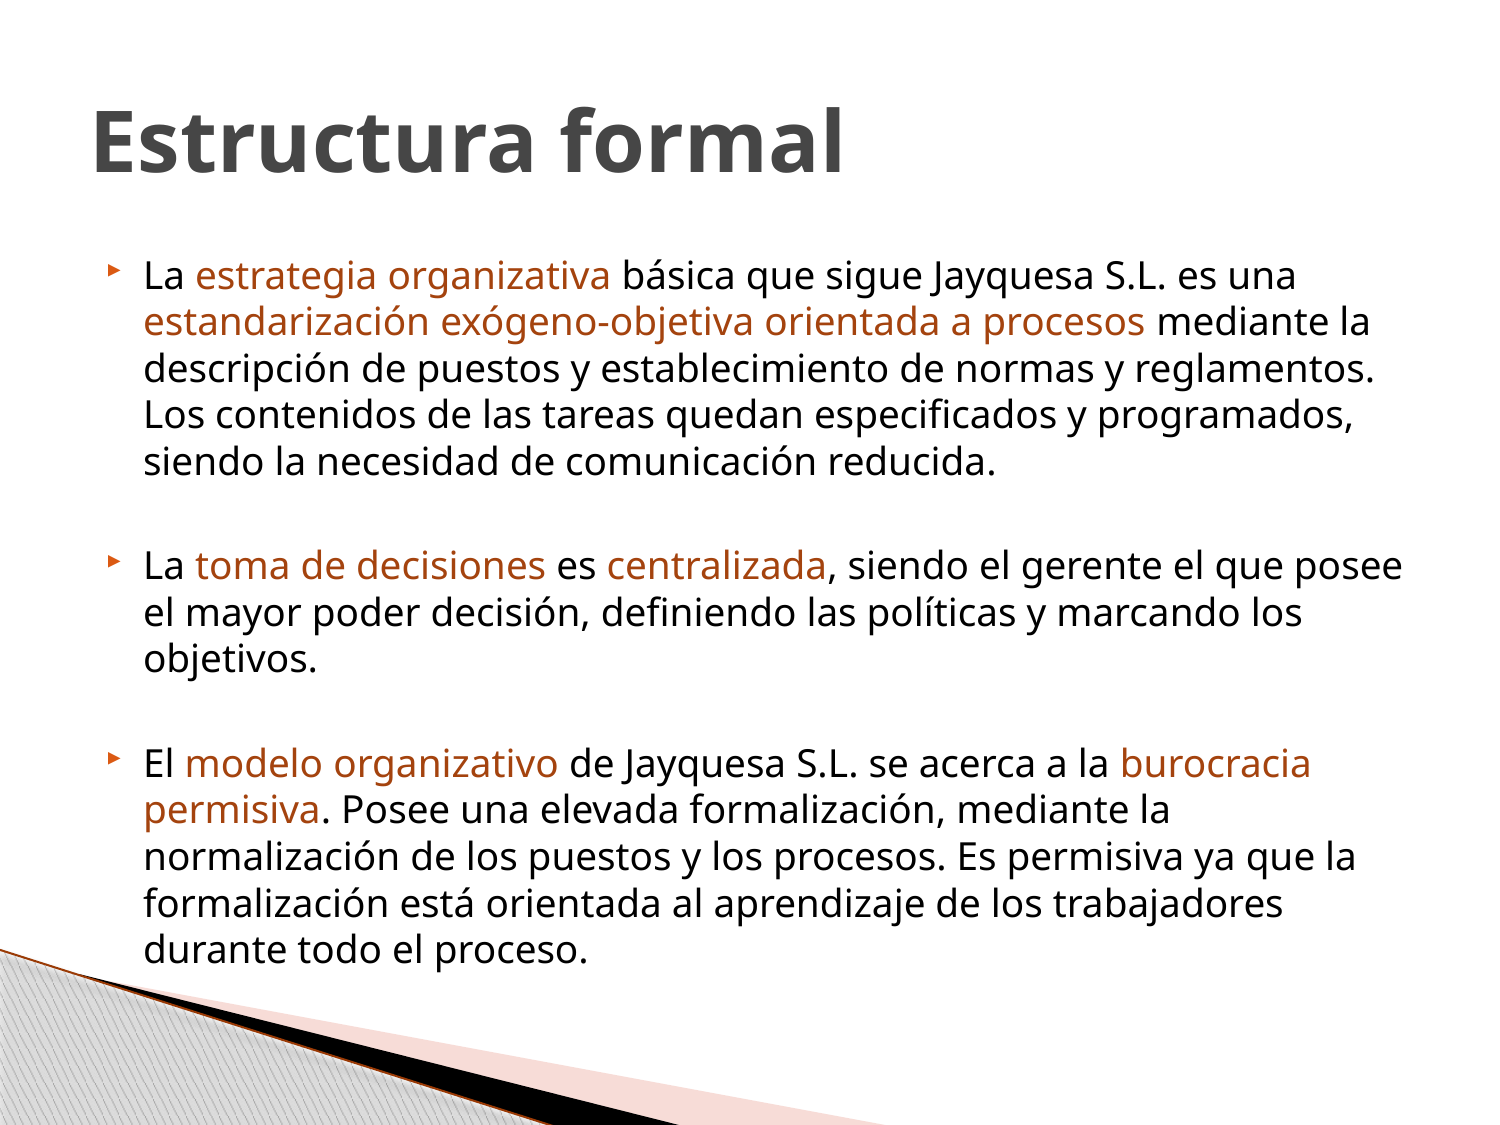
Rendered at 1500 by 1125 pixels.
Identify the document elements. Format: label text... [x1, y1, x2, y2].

title Estructura formal [75, 45, 1425, 233]
list La estrategia organizativa básica que sigue Jayquesa S.L. es una estandarización exógeno-objetiva orientada a procesos mediante la descripción de puestos y establecimiento de normas y reglamentos. Los contenidos de las tareas quedan especificados y programados, siendo la necesidad de comunicación reducida. La toma de decisiones es centralizada, siendo el gerente el que posee el mayor poder decisión, definiendo las políticas y marcando los objetivos. El modelo organizativo de Jayquesa S.L. se acerca a la burocracia permisiva. Posee una elevada formalización, mediante la normalización de los puestos y los procesos. Es permisiva ya que la formalización está orientada al aprendizaje de los trabajadores durante todo el proceso. [75, 243, 1425, 986]
